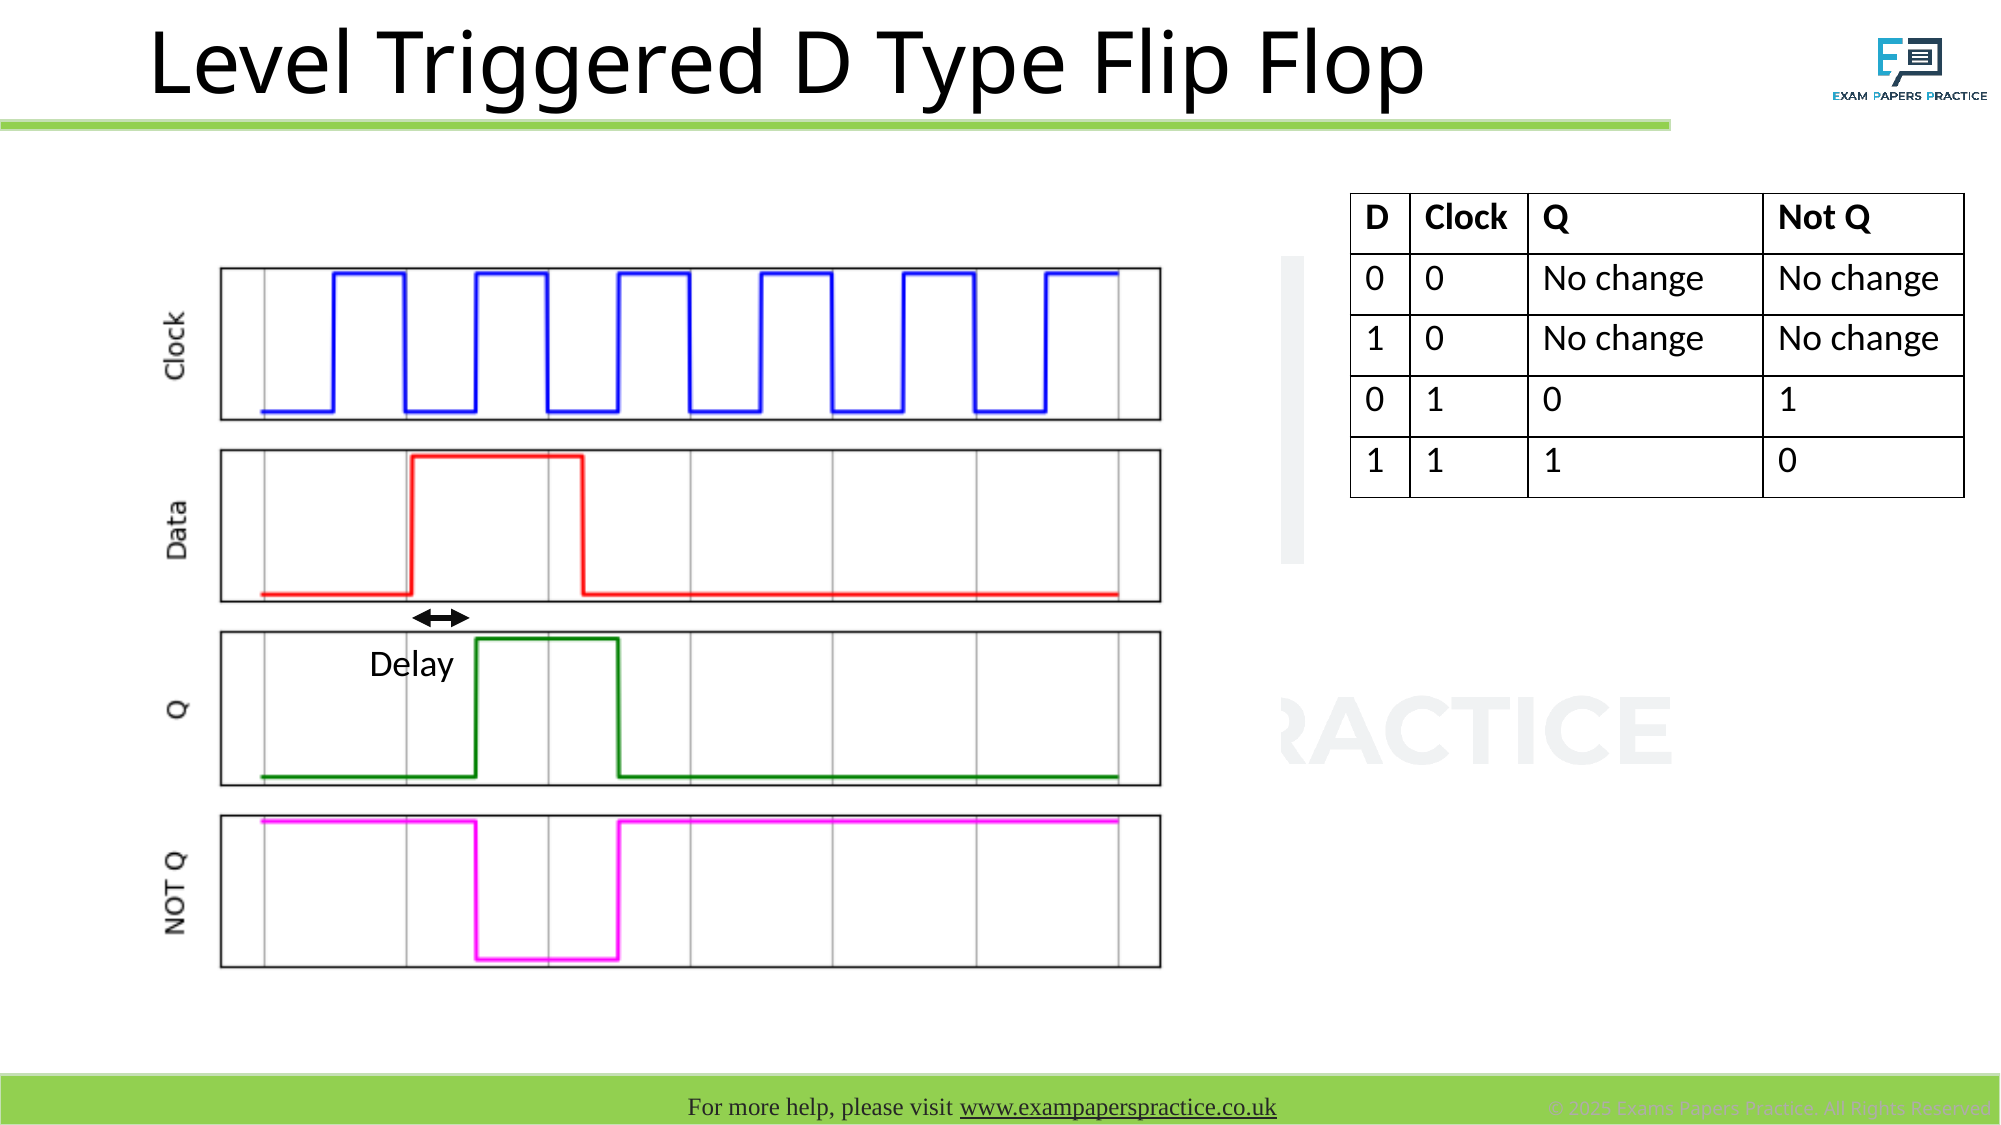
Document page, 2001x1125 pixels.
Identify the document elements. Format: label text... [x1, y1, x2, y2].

table_cell 1 [1529, 438, 1762, 497]
table_cell 0 [1411, 316, 1527, 375]
table_cell 1 [1411, 438, 1527, 497]
table_cell 0 [1764, 438, 1963, 497]
table_cell 1 [1351, 316, 1409, 375]
table_header D [1351, 194, 1409, 253]
table_cell No change [1529, 255, 1762, 314]
table_cell 1 [1351, 438, 1409, 497]
table_cell 0 [1351, 377, 1409, 436]
table_cell 0 [1411, 255, 1527, 314]
title Level Triggered D Type Flip Flop [132, 11, 1858, 121]
table_cell No change [1764, 316, 1963, 375]
table_cell 1 [1411, 377, 1527, 436]
table_header Not Q [1764, 194, 1963, 253]
table_header Q [1529, 194, 1762, 253]
table_cell No change [1529, 316, 1762, 375]
table_cell 0 [1351, 255, 1409, 314]
table_header Clock [1411, 194, 1527, 253]
picture [69, 158, 1281, 1067]
table_cell No change [1764, 255, 1963, 314]
table_cell 0 [1529, 377, 1762, 436]
table_cell 1 [1764, 377, 1963, 436]
